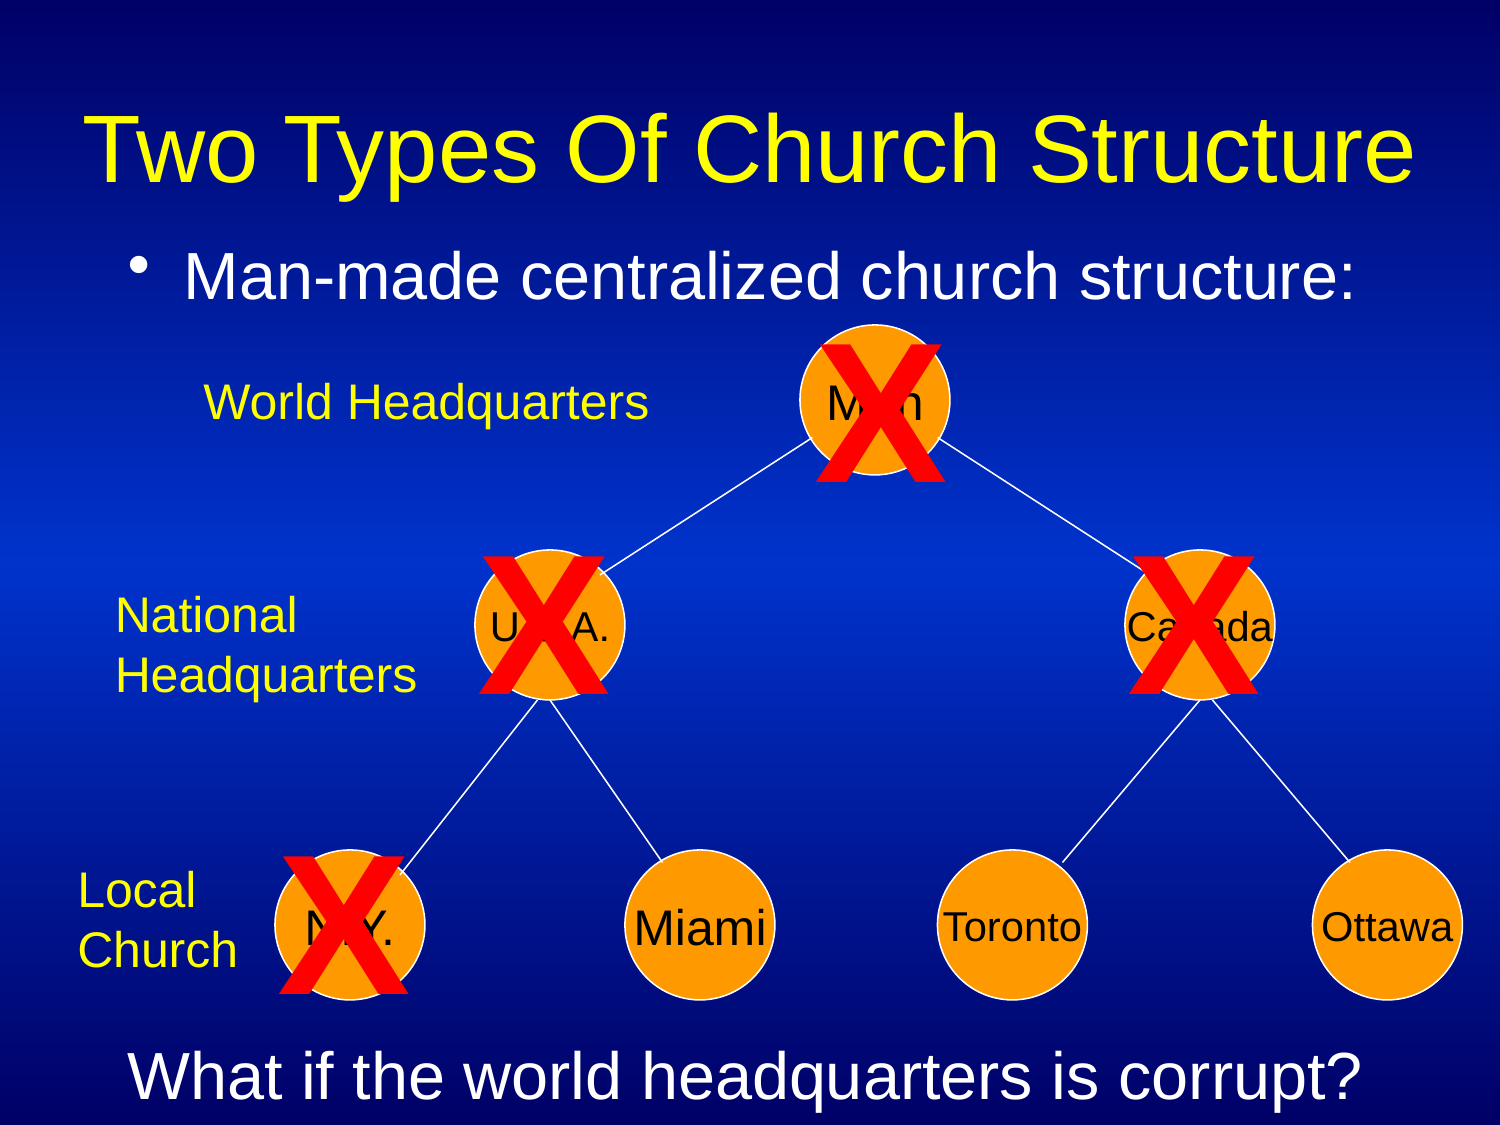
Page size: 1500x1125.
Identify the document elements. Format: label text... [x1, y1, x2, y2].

text_box What if the world headquarters is corrupt? [112, 1025, 1463, 1125]
text_box Canada [1267, 591, 1275, 659]
list Man-made centralized church structure: [112, 224, 1463, 325]
text_box X [1112, 487, 1267, 743]
text_box U.S.A. [617, 591, 625, 659]
text_box National Headquarters [99, 574, 450, 710]
text_box X [799, 274, 954, 530]
text_box X [262, 787, 417, 1043]
text_box N.Y. [417, 891, 425, 959]
text_box Local Church [62, 849, 262, 985]
text_box Toronto [937, 849, 1088, 1000]
text_box X [462, 487, 617, 743]
text_box Ottawa [1312, 849, 1463, 1000]
title Two Types Of Church Structure [37, 50, 1463, 238]
text_box World Headquarters [188, 362, 665, 438]
text_box Miami [624, 849, 775, 1000]
